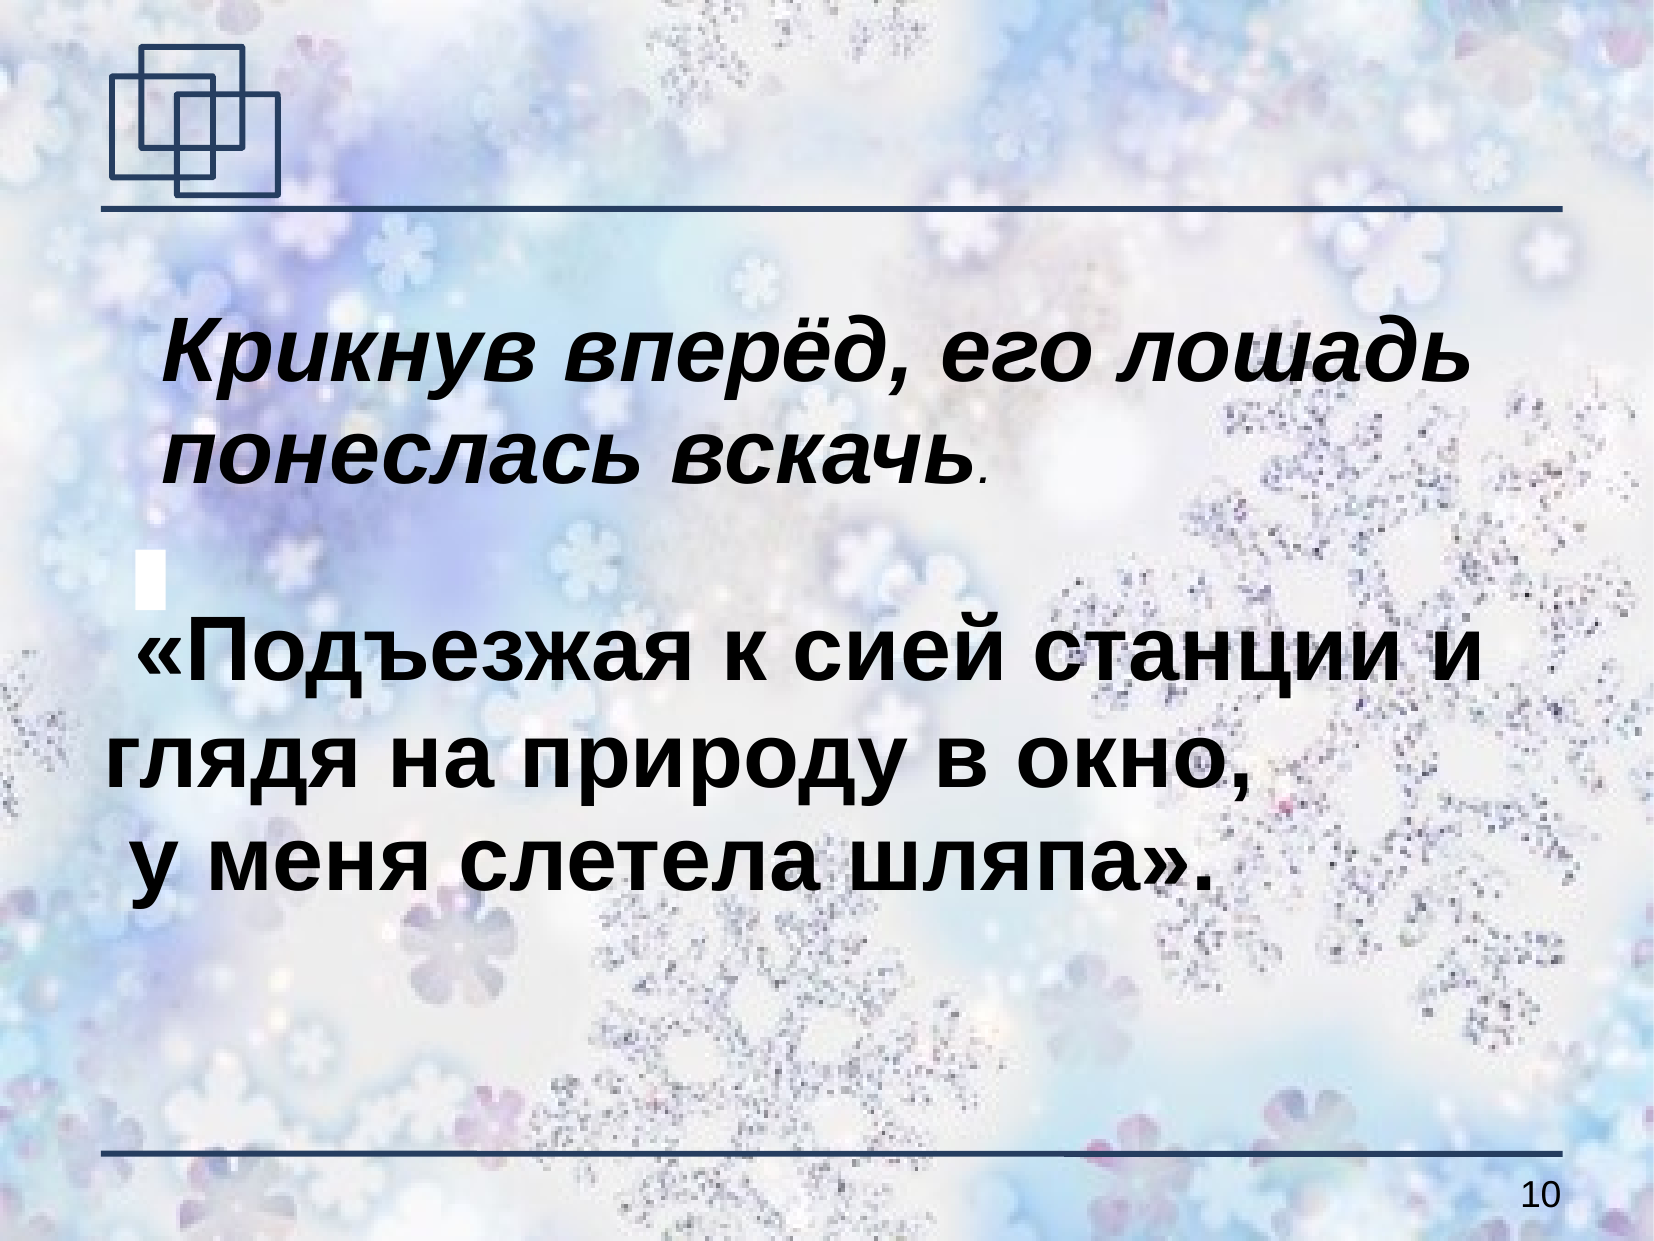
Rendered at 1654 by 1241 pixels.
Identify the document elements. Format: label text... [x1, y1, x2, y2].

text_box [135, 549, 166, 611]
text_box «Подъезжая к сией станции и глядя на природу в окно, у меня слетела шляпа». [88, 573, 1577, 1021]
picture [0, 0, 1654, 1241]
text_box Крикнув вперёд, его лошадь понеслась вскачь. [147, 291, 1519, 512]
